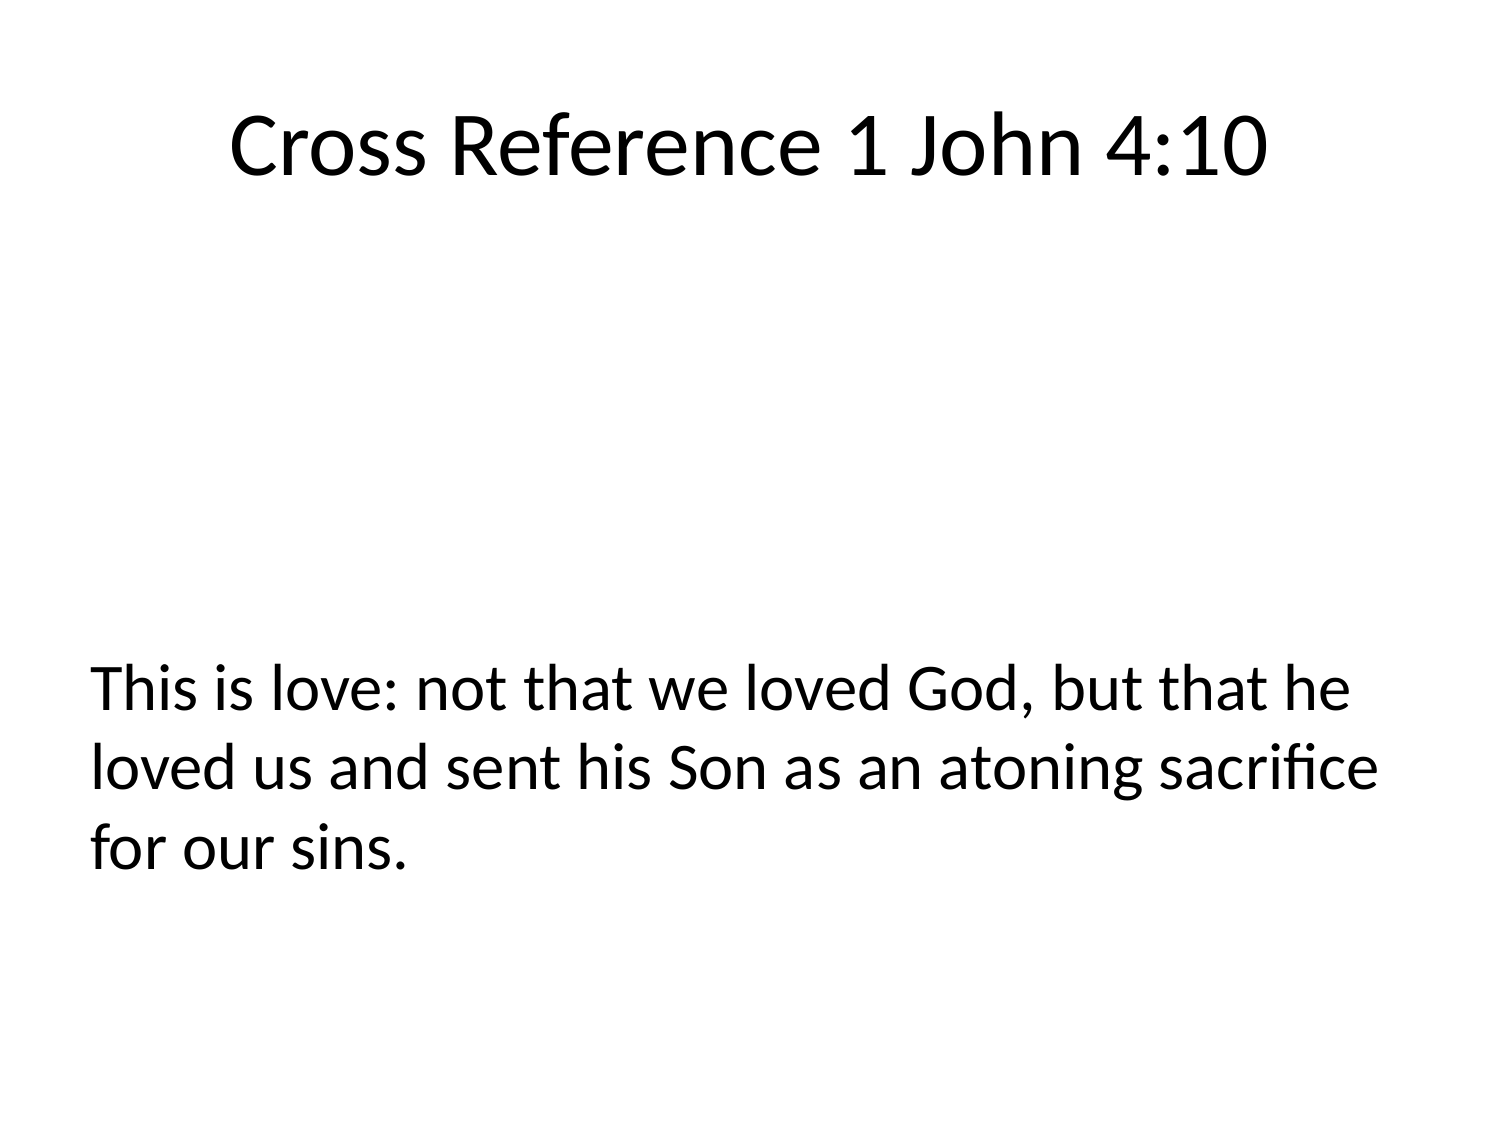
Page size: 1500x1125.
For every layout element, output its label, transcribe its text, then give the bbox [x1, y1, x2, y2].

list This is love: not that we loved God, but that he loved us and sent his Son as an atoning sacrifice for our sins. [75, 262, 1425, 1005]
title Cross Reference 1 John 4:10 [75, 45, 1425, 233]
